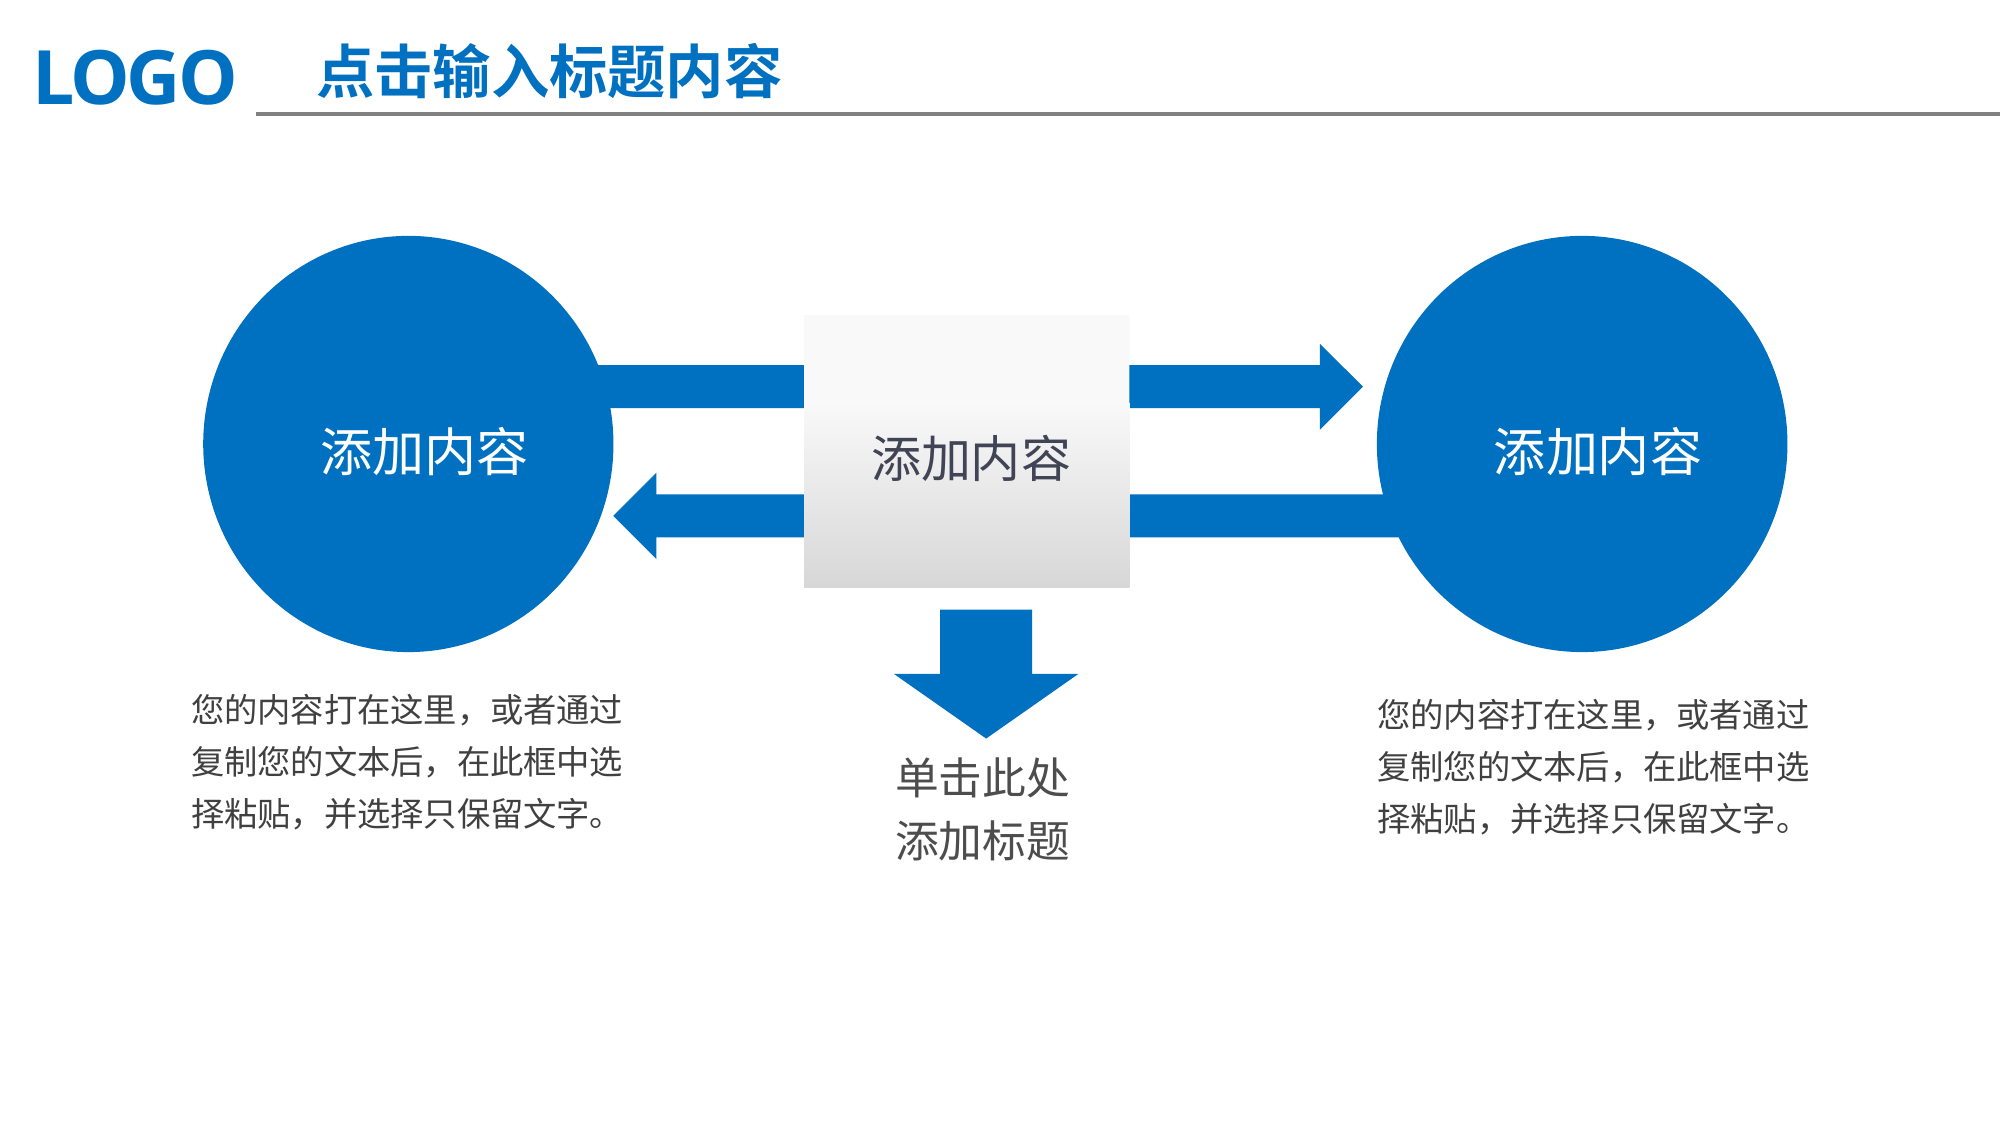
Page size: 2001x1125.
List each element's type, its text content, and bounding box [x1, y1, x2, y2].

text_box [1130, 494, 1398, 538]
text_box [599, 365, 804, 409]
text_box 单击此处添加标题 [874, 730, 1132, 877]
text_box [894, 609, 1079, 730]
text_box 您的内容打在这里，或者通过复制您的文本后，在此框中选择粘贴，并选择只保留文字。 [1356, 672, 1843, 849]
text_box 添加内容 [1376, 235, 1788, 653]
text_box 添加内容 [804, 315, 1130, 588]
text_box [1130, 343, 1363, 430]
text_box [613, 472, 804, 559]
text_box 点击输入标题内容 [279, 28, 819, 113]
text_box 添加内容 [203, 235, 614, 653]
text_box 您的内容打在这里，或者通过复制您的文本后，在此框中选择粘贴，并选择只保留文字。 [170, 666, 670, 844]
